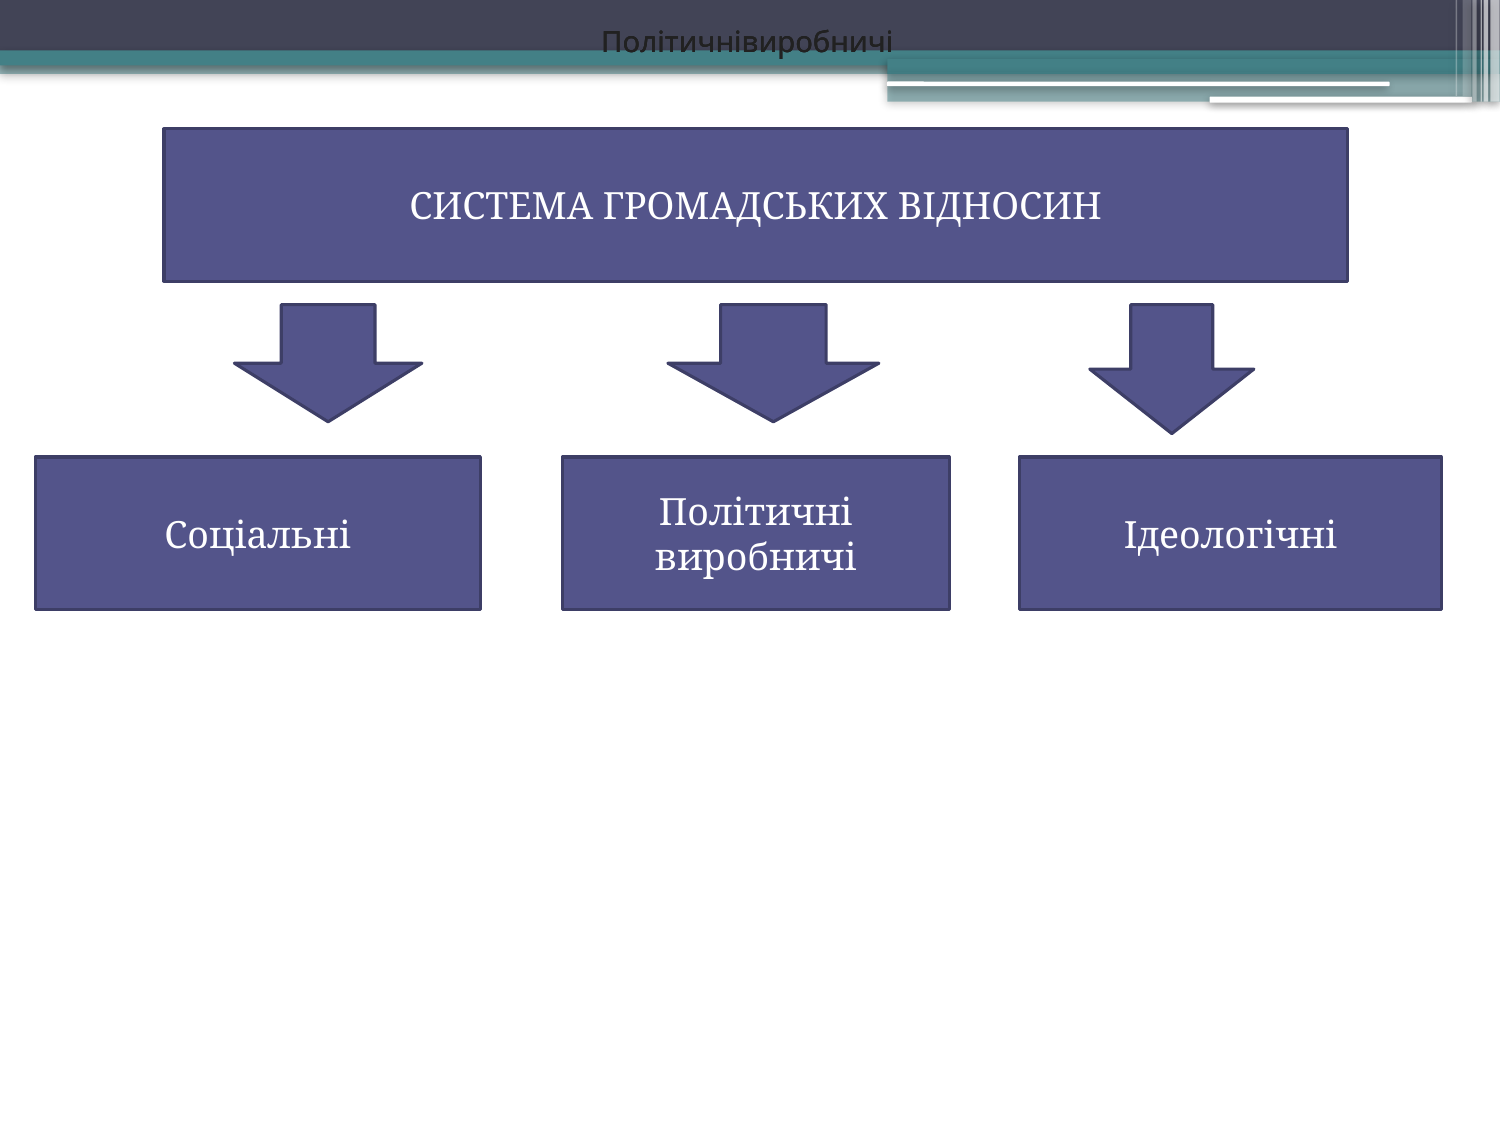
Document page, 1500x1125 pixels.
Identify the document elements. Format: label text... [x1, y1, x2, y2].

text_box [1088, 303, 1256, 435]
text_box [232, 303, 424, 424]
text_box Політичні виробничі [561, 455, 951, 611]
text_box Ідеологічні [1018, 455, 1443, 611]
text_box Соціальні [34, 455, 482, 611]
text_box СИСТЕМА ГРОМАДСЬКИХ ВІДНОСИН [162, 127, 1349, 283]
text_box [666, 303, 881, 424]
text_box Політичнівиробничі [586, 16, 914, 59]
